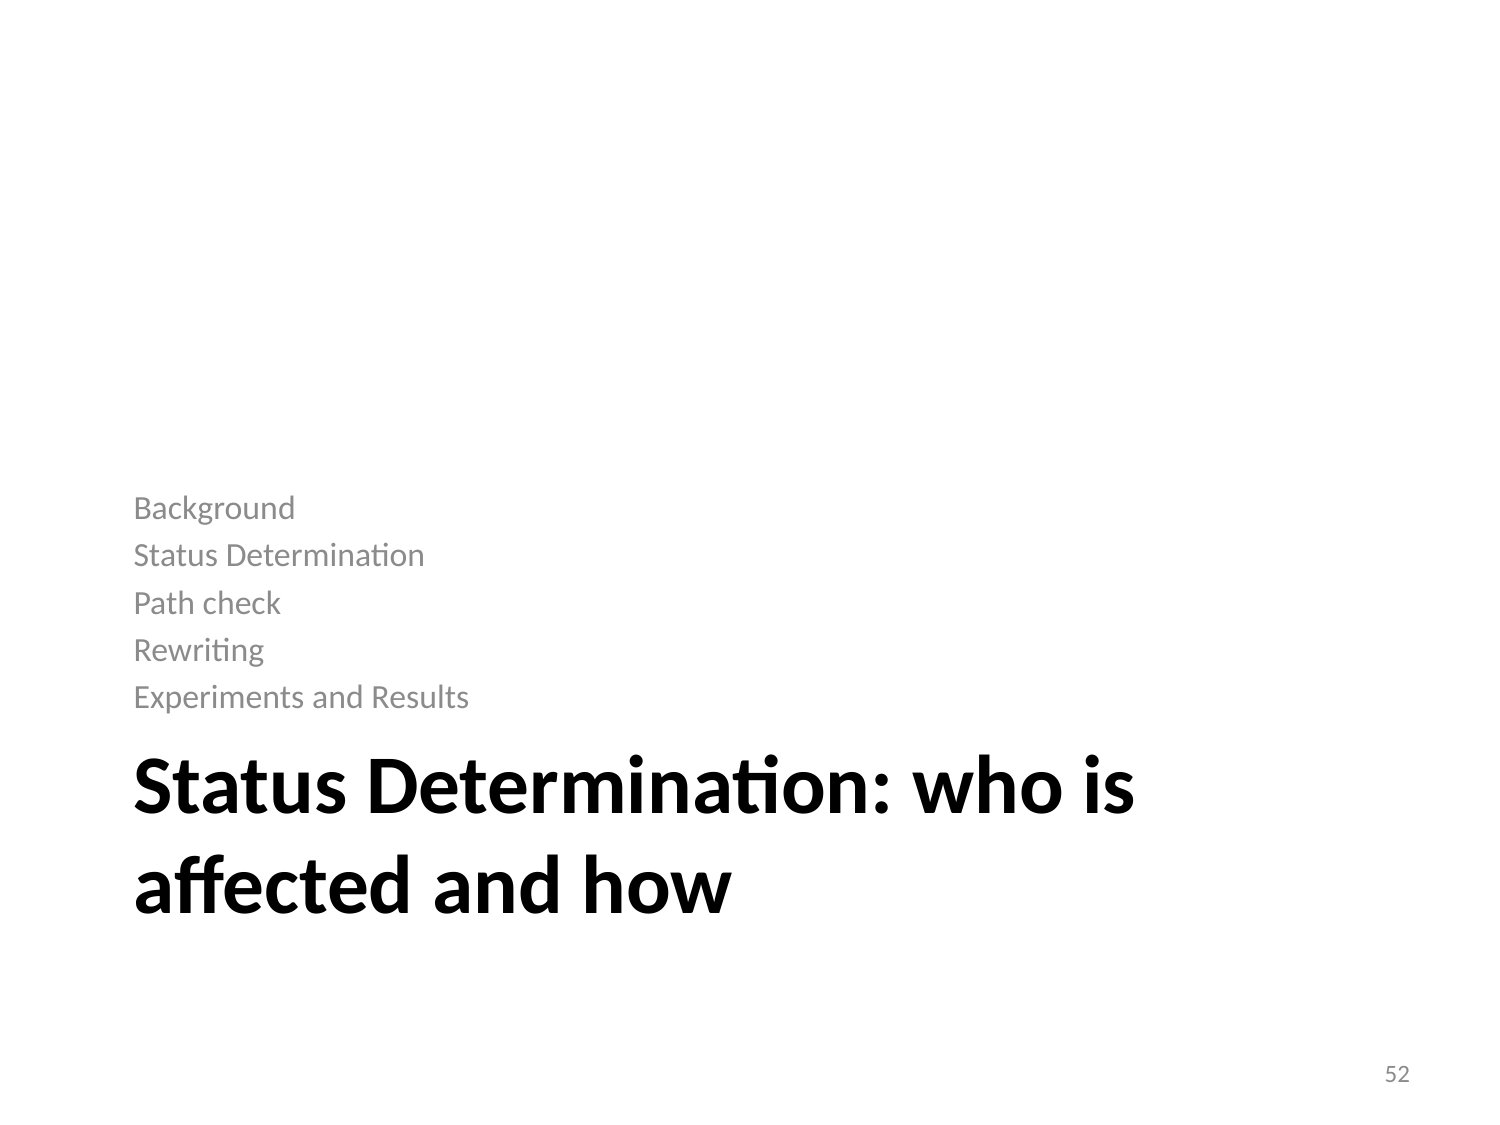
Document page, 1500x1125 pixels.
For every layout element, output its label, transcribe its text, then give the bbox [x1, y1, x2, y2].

list Background Status Determination Path check Rewriting Experiments and Results [118, 476, 1394, 723]
slide_number 52 [1074, 1042, 1425, 1103]
title Status Determination: who is affected and how [118, 723, 1394, 947]
